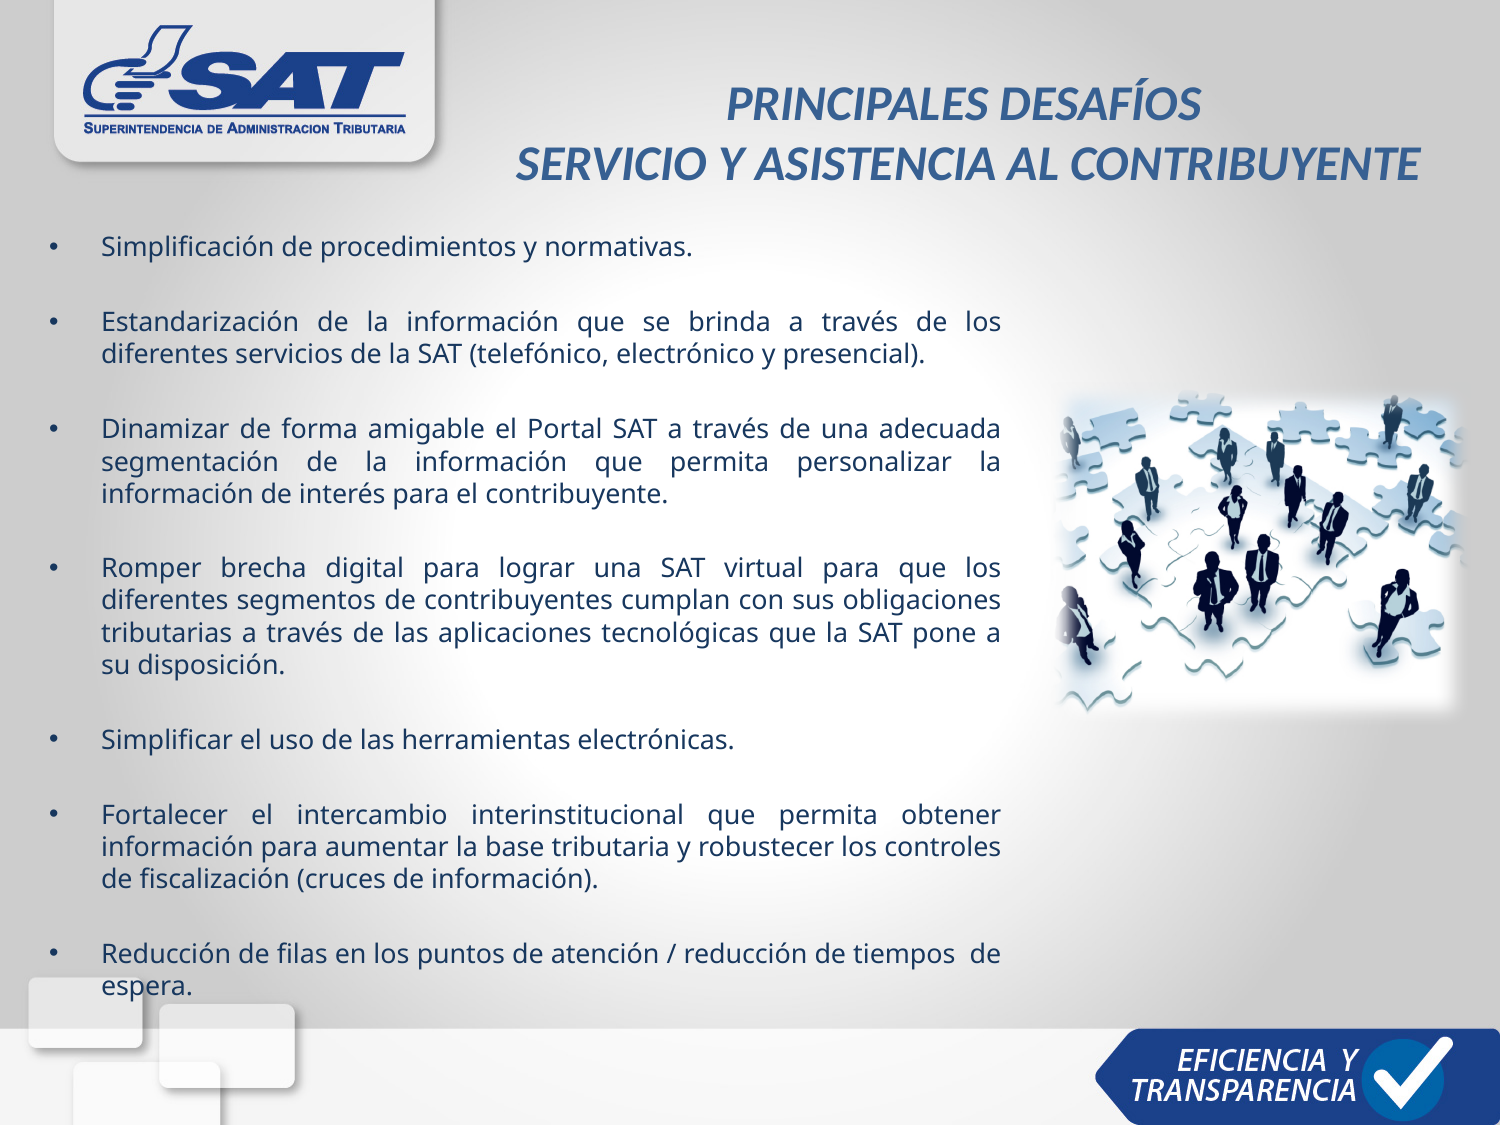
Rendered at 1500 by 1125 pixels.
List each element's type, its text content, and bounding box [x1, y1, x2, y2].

title PRINCIPALES DESAFÍOS SERVICIO Y ASISTENCIA AL CONTRIBUYENTE [438, 39, 1500, 303]
list Simplificación de procedimientos y normativas. Estandarización de la información que se brinda a través de los diferentes servicios de la SAT (telefónico, electrónico y presencial). Dinamizar de forma amigable el Portal SAT a través de una adecuada segmentación de la información que permita personalizar la información de interés para el contribuyente. Romper brecha digital para lograr una SAT virtual para que los diferentes segmentos de contribuyentes cumplan con sus obligaciones tributarias a través de las aplicaciones tecnológicas que la SAT pone a su disposición. Simplificar el uso de las herramientas electrónicas. Fortalecer el intercambio interinstitucional que permita obtener información para aumentar la base tributaria y robustecer los controles de fiscalización (cruces de información). Reducción de filas en los puntos de atención / reducción de tiempos de espera. [34, 222, 1017, 1029]
picture [0, 0, 1500, 1125]
